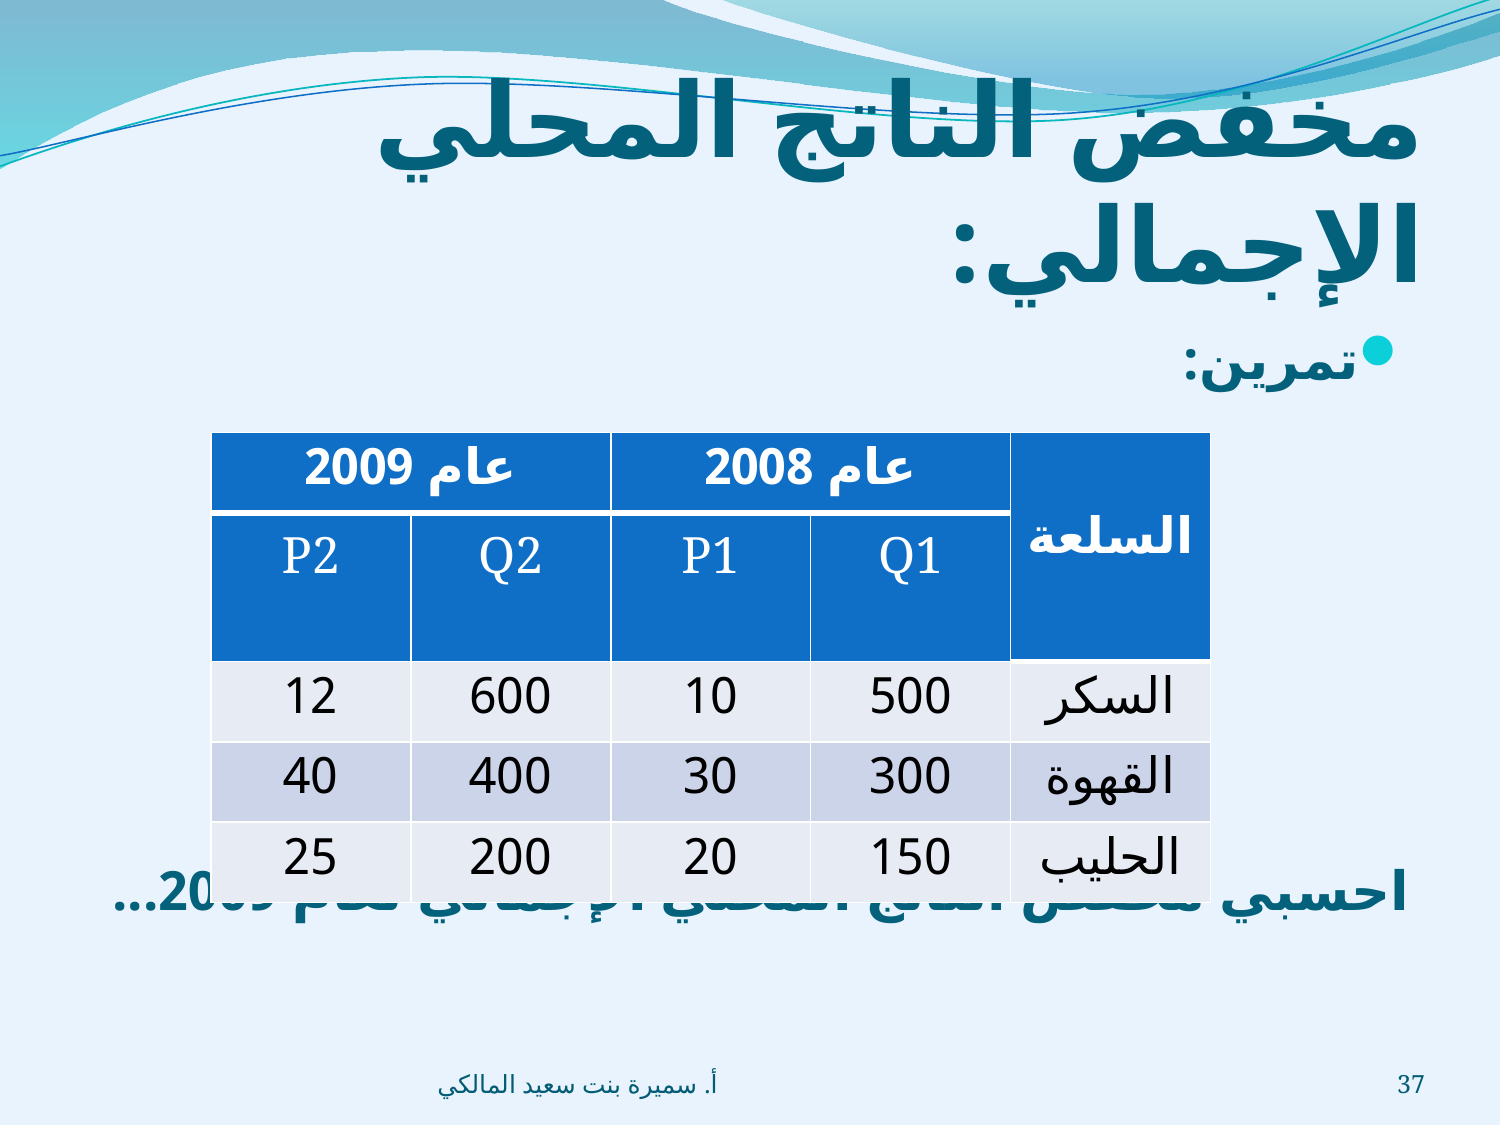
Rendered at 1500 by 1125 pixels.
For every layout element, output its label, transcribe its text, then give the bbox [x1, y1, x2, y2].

table_cell P2 [212, 516, 410, 661]
table_cell 10 [612, 662, 810, 741]
table_header السلعة [1011, 433, 1210, 659]
table_cell الحليب [1011, 823, 1210, 902]
table_cell 40 [212, 743, 410, 821]
title مخفض الناتج المحلي الإجمالي: [75, 115, 1425, 303]
table_cell P1 [612, 516, 810, 661]
table_cell 25 [212, 823, 410, 902]
table_cell 20 [612, 823, 810, 902]
table_cell 300 [811, 743, 1010, 821]
list تمرين: احسبي مخفض الناتج المحلي الإجمالي لعام 2009... [75, 317, 1425, 1038]
table_cell 150 [811, 823, 1010, 902]
table_cell 400 [412, 743, 610, 821]
table_cell Q1 [811, 516, 1010, 661]
table_cell 12 [212, 662, 410, 741]
slide_number 37 [1299, 1042, 1425, 1103]
table_cell 600 [412, 662, 610, 741]
table_cell 200 [412, 823, 610, 902]
table_cell 500 [811, 662, 1010, 741]
table_cell السكر [1011, 664, 1210, 741]
table_cell 30 [612, 743, 810, 821]
table_header عام 2009 [212, 433, 610, 510]
table_cell Q2 [412, 516, 610, 661]
footer أ. سميرة بنت سعيد المالكي [437, 1042, 988, 1103]
table_cell القهوة [1011, 743, 1210, 821]
table_header عام 2008 [612, 433, 1010, 510]
